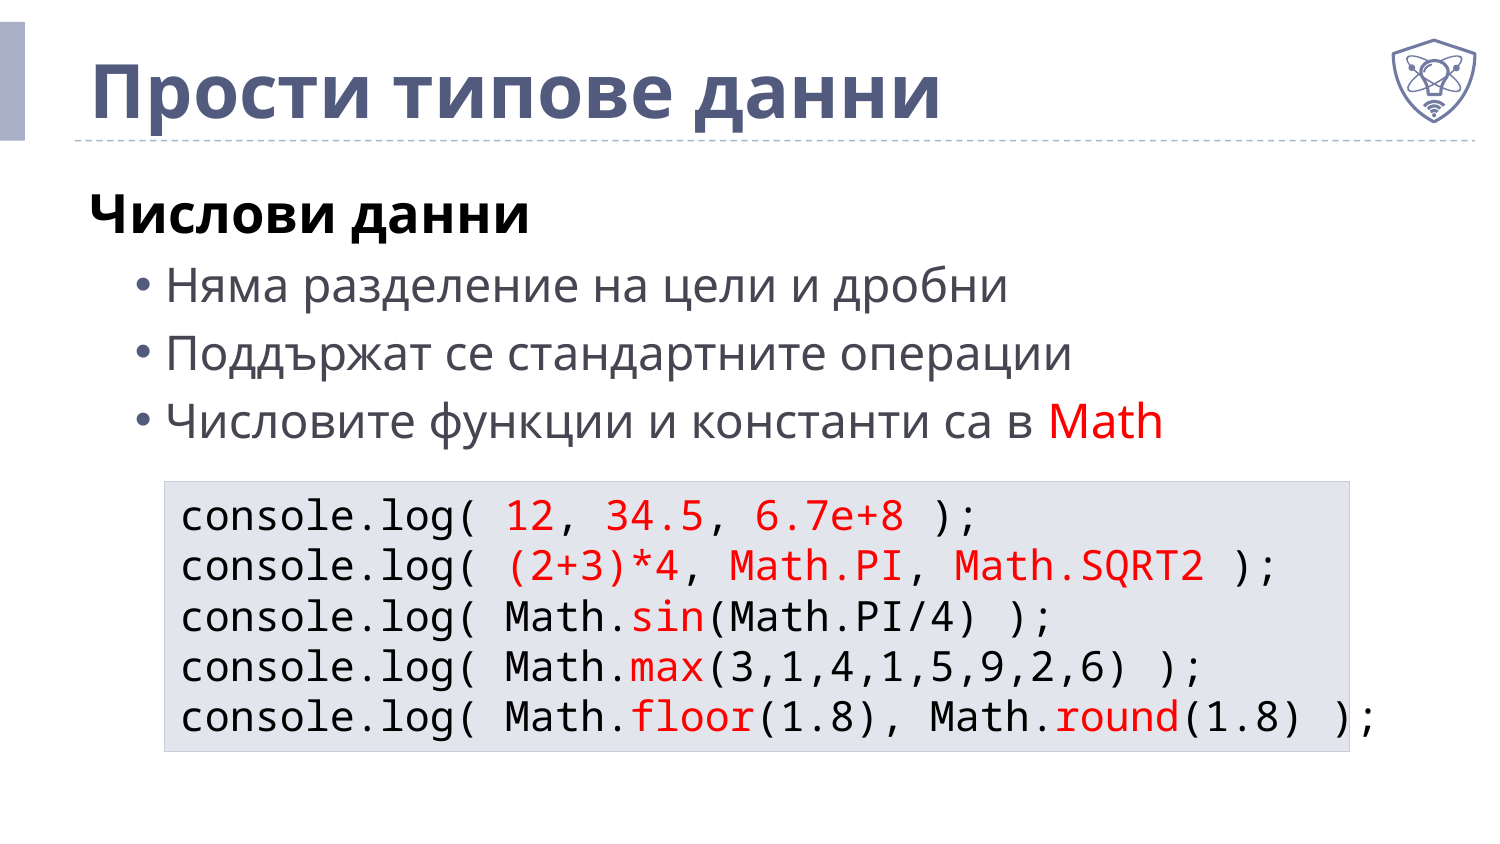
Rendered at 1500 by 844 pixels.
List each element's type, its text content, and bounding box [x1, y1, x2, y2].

list Числови данни Няма разделение на цели и дробни Поддържат се стандартните операции Числовите функции и константи са в Math [75, 171, 1475, 835]
text_box console.log( 12, 34.5, 6.7e+8 ); console.log( (2+3)*4, Math.PI, Math.SQRT2 ); console.log( Math.sin(Math.PI/4) ); console.log( Math.max(3,1,4,1,5,9,2,6) ); console.log( Math.floor(1.8), Math.round(1.8) ); [164, 481, 1350, 752]
title Прости типове данни [75, 18, 1475, 141]
